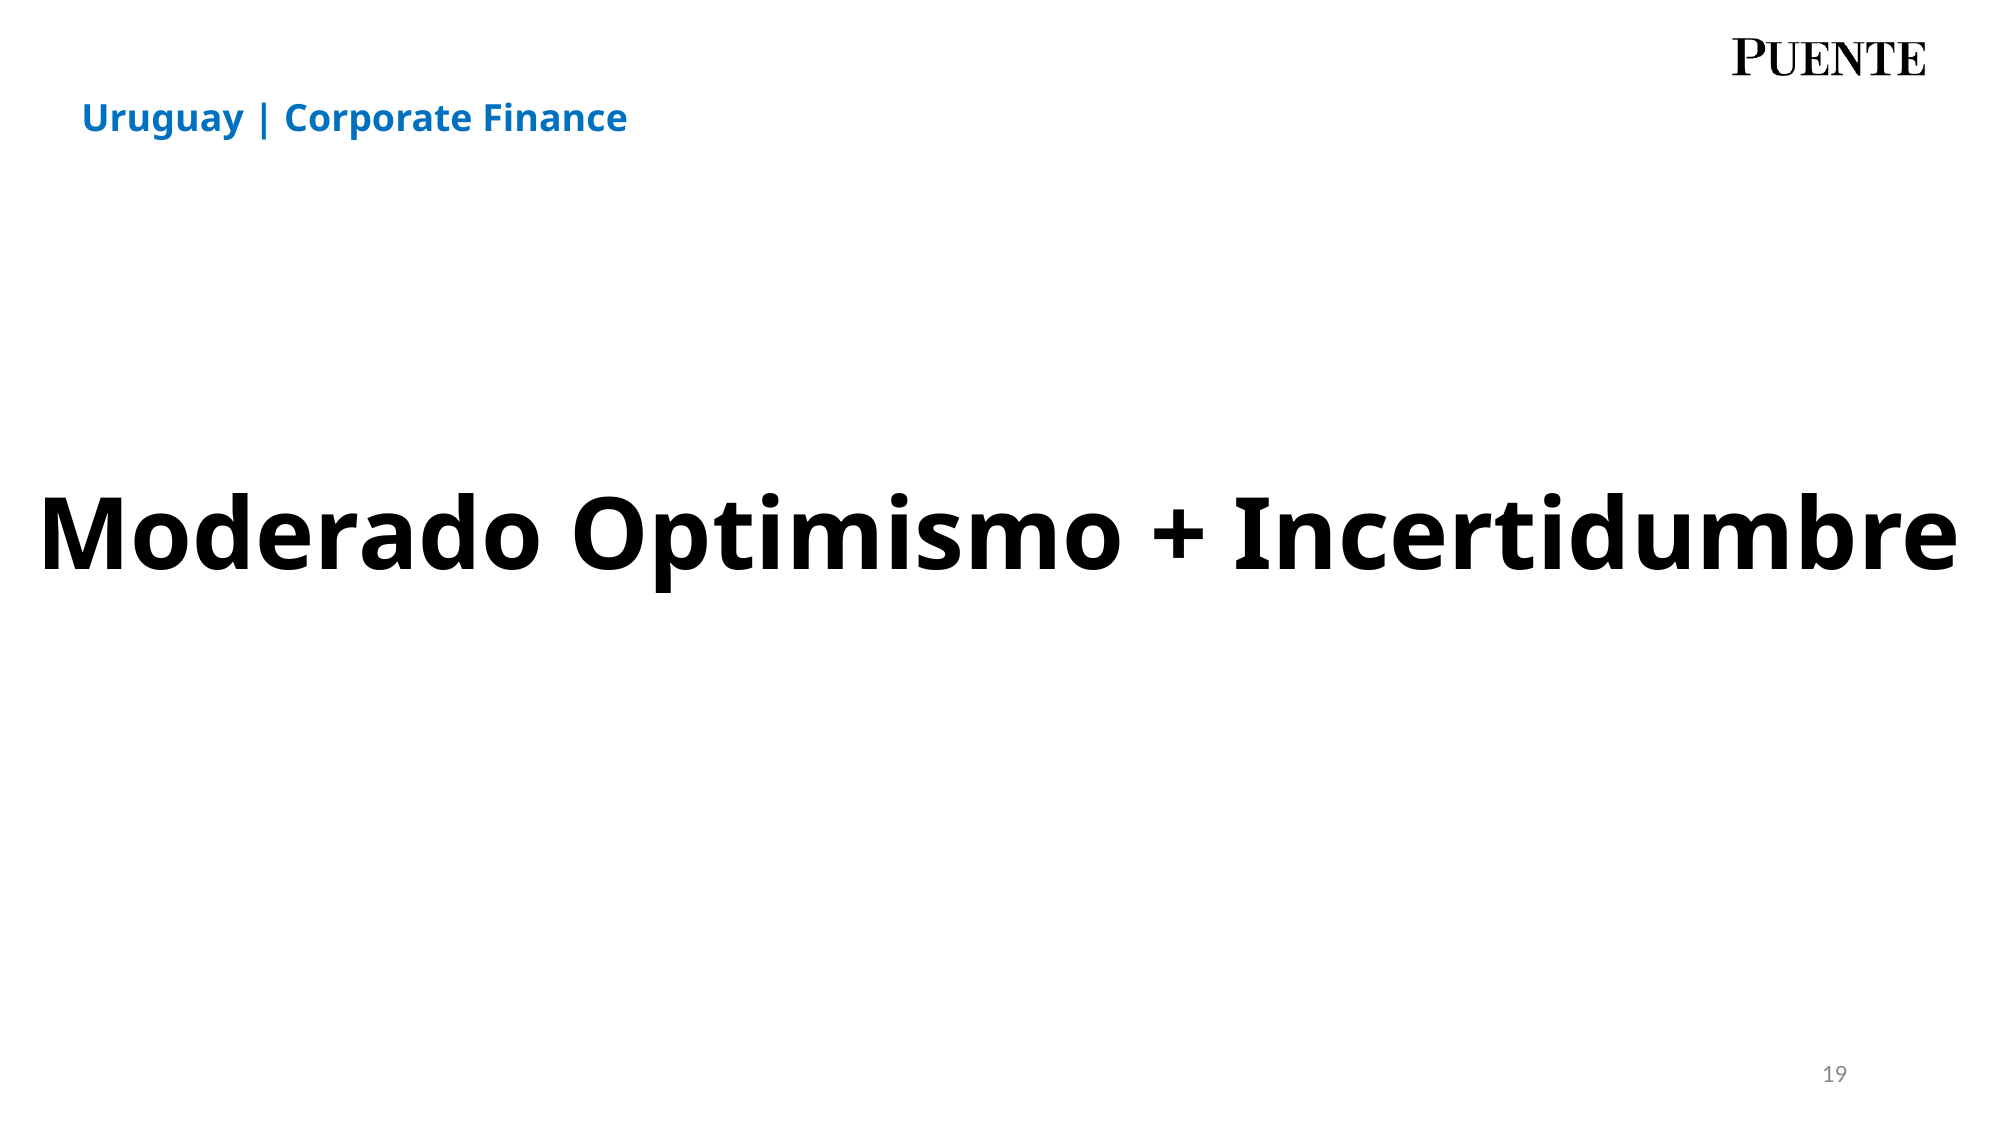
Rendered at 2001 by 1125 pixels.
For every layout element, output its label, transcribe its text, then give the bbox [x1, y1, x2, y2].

text_box Uruguay | Corporate Finance [70, 92, 1447, 139]
text_box Moderado Optimismo + Incertidumbre [21, 462, 1978, 597]
slide_number 19 [1412, 1042, 1863, 1103]
picture [1722, 29, 1937, 87]
